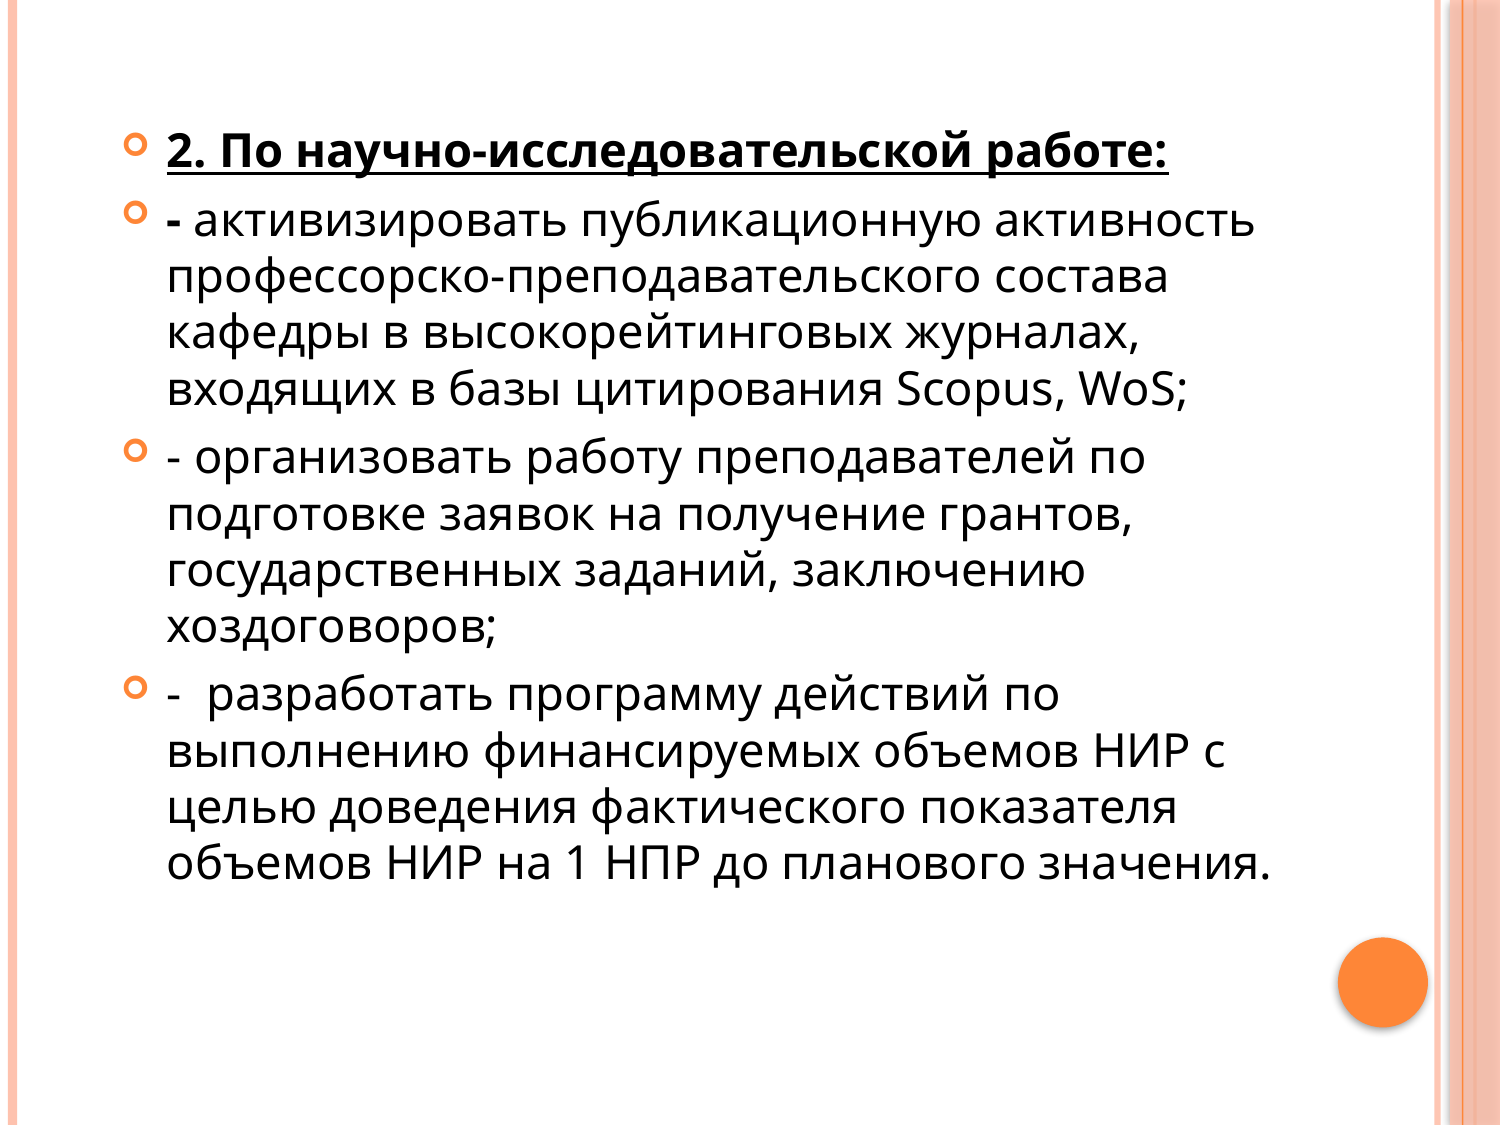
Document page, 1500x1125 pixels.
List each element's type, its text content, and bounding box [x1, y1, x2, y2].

list 2. По научно-исследовательской работе: - активизировать публикационную активность профессорско-преподавательского состава кафедры в высокорейтинговых журналах, входящих в базы цитирования Scopus, WoS; - организовать работу преподавателей по подготовке заявок на получение грантов, государственных заданий, заключению хоздоговоров; - разработать программу действий по выполнению финансируемых объемов НИР с целью доведения фактического показателя объемов НИР на 1 НПР до планового значения. [106, 113, 1332, 914]
